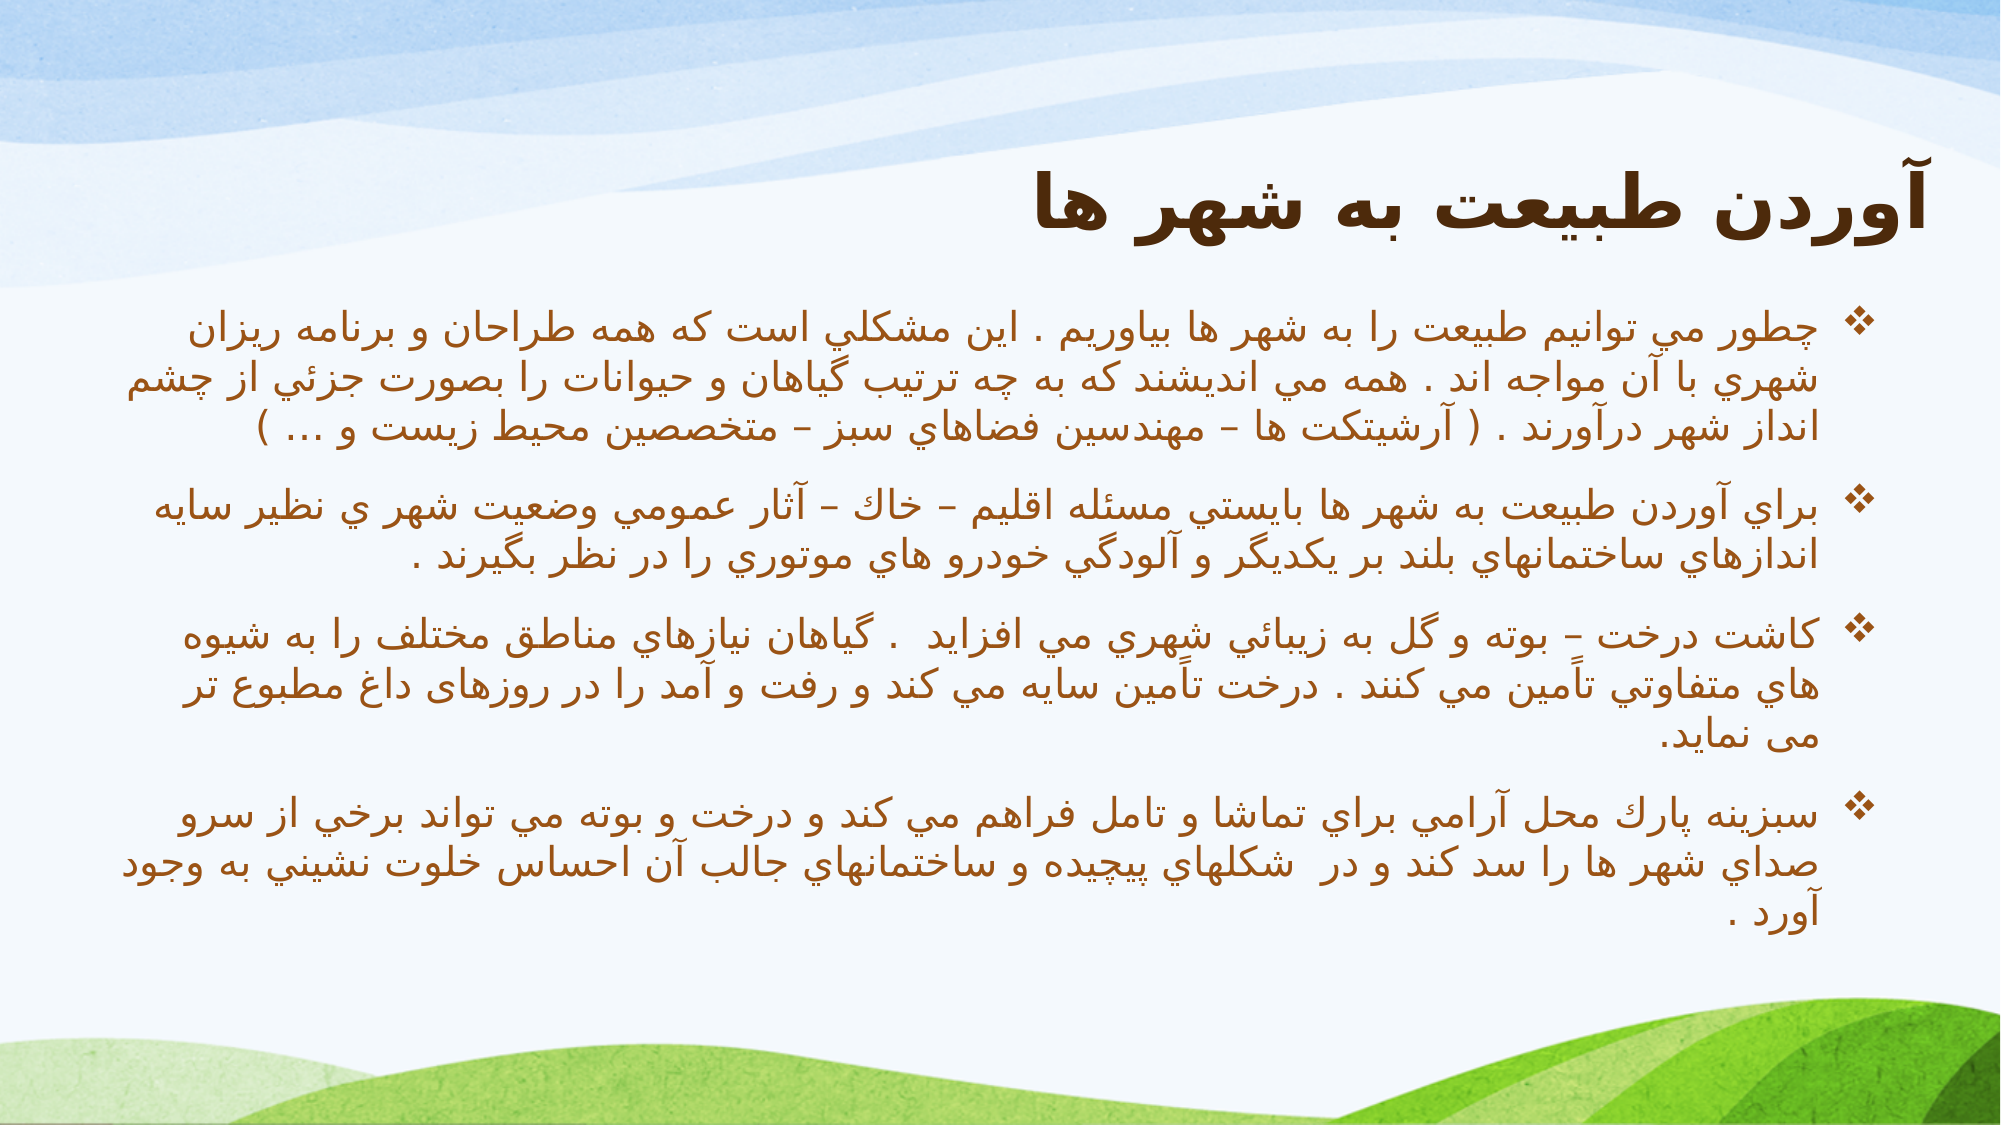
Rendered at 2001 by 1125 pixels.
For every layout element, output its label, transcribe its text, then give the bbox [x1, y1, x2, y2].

title آوردن طبيعت به شهر ها [295, 51, 1946, 252]
list چطور مي توانيم طبيعت را به شهر ها بياوريم . اين مشكلي است كه همه طراحان و برنامه ريزان شهري با آن مواجه اند . همه مي انديشند كه به چه ترتيب گياهان و حيوانات را بصورت جزئي از چشم انداز شهر درآورند . ( آرشيتكت ها – مهندسين فضاهاي سبز – متخصصين محيط زيست و … ) براي آوردن طبيعت به شهر ها بايستي مسئله اقليم – خاك – آثار عمومي وضعيت شهر ي نظير سايه اندازهاي ساختمانهاي بلند بر يكديگر و آلودگي خودرو هاي موتوري را در نظر بگيرند . كاشت درخت – بوته و گل به زيبائي شهري مي افزايد . گياهان نيازهاي مناطق مختلف را به شيوه هاي متفاوتي تاًمين مي كنند . درخت تاًمين سايه مي كند و رفت و آمد را در روزهای داغ مطبوع تر می نماید. سبزينه پارك محل آرامي براي تماشا و تامل فراهم مي كند و درخت و بوته مي تواند برخي از سرو صداي شهر ها را سد كند و در شكلهاي پيچيده و ساختمانهاي جالب آن احساس خلوت نشيني به وجود آورد . [105, 293, 1887, 988]
picture [0, 0, 2001, 1125]
